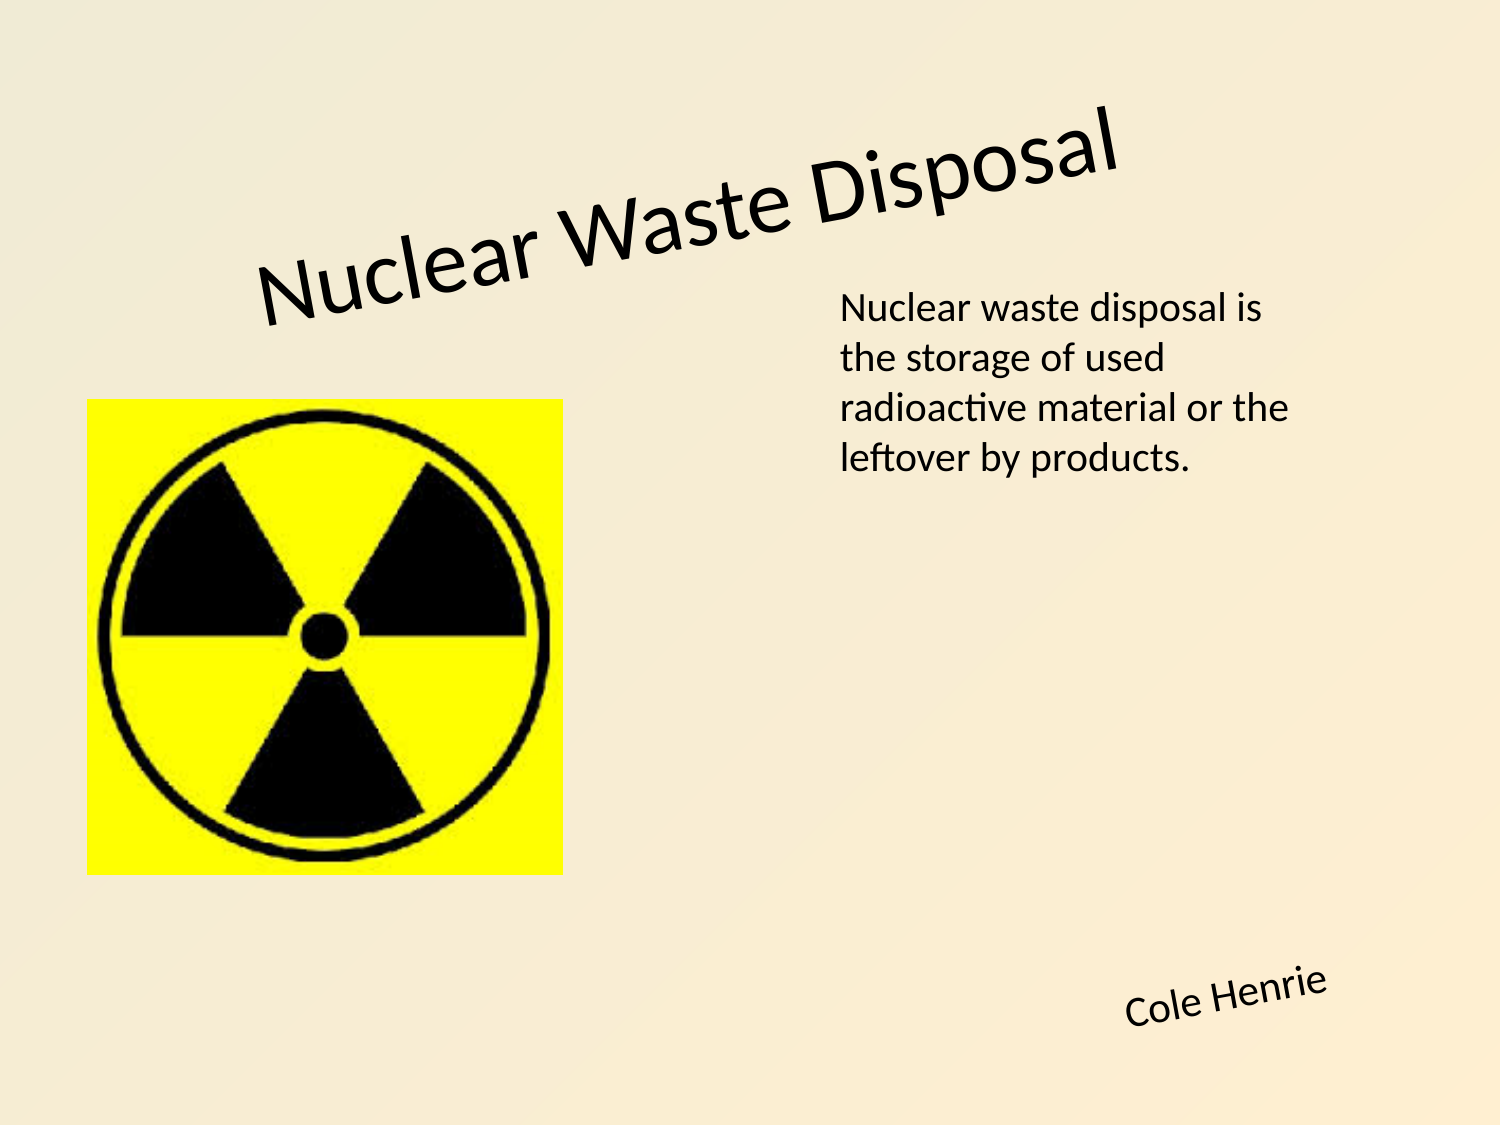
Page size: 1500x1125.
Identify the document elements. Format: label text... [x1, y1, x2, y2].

text_box Nuclear waste disposal is the storage of used radioactive material or the leftover by products. [825, 272, 1313, 488]
subtitle Cole Henrie [1102, 938, 1355, 1080]
picture [87, 399, 563, 876]
title Nuclear Waste Disposal [37, 0, 1336, 447]
